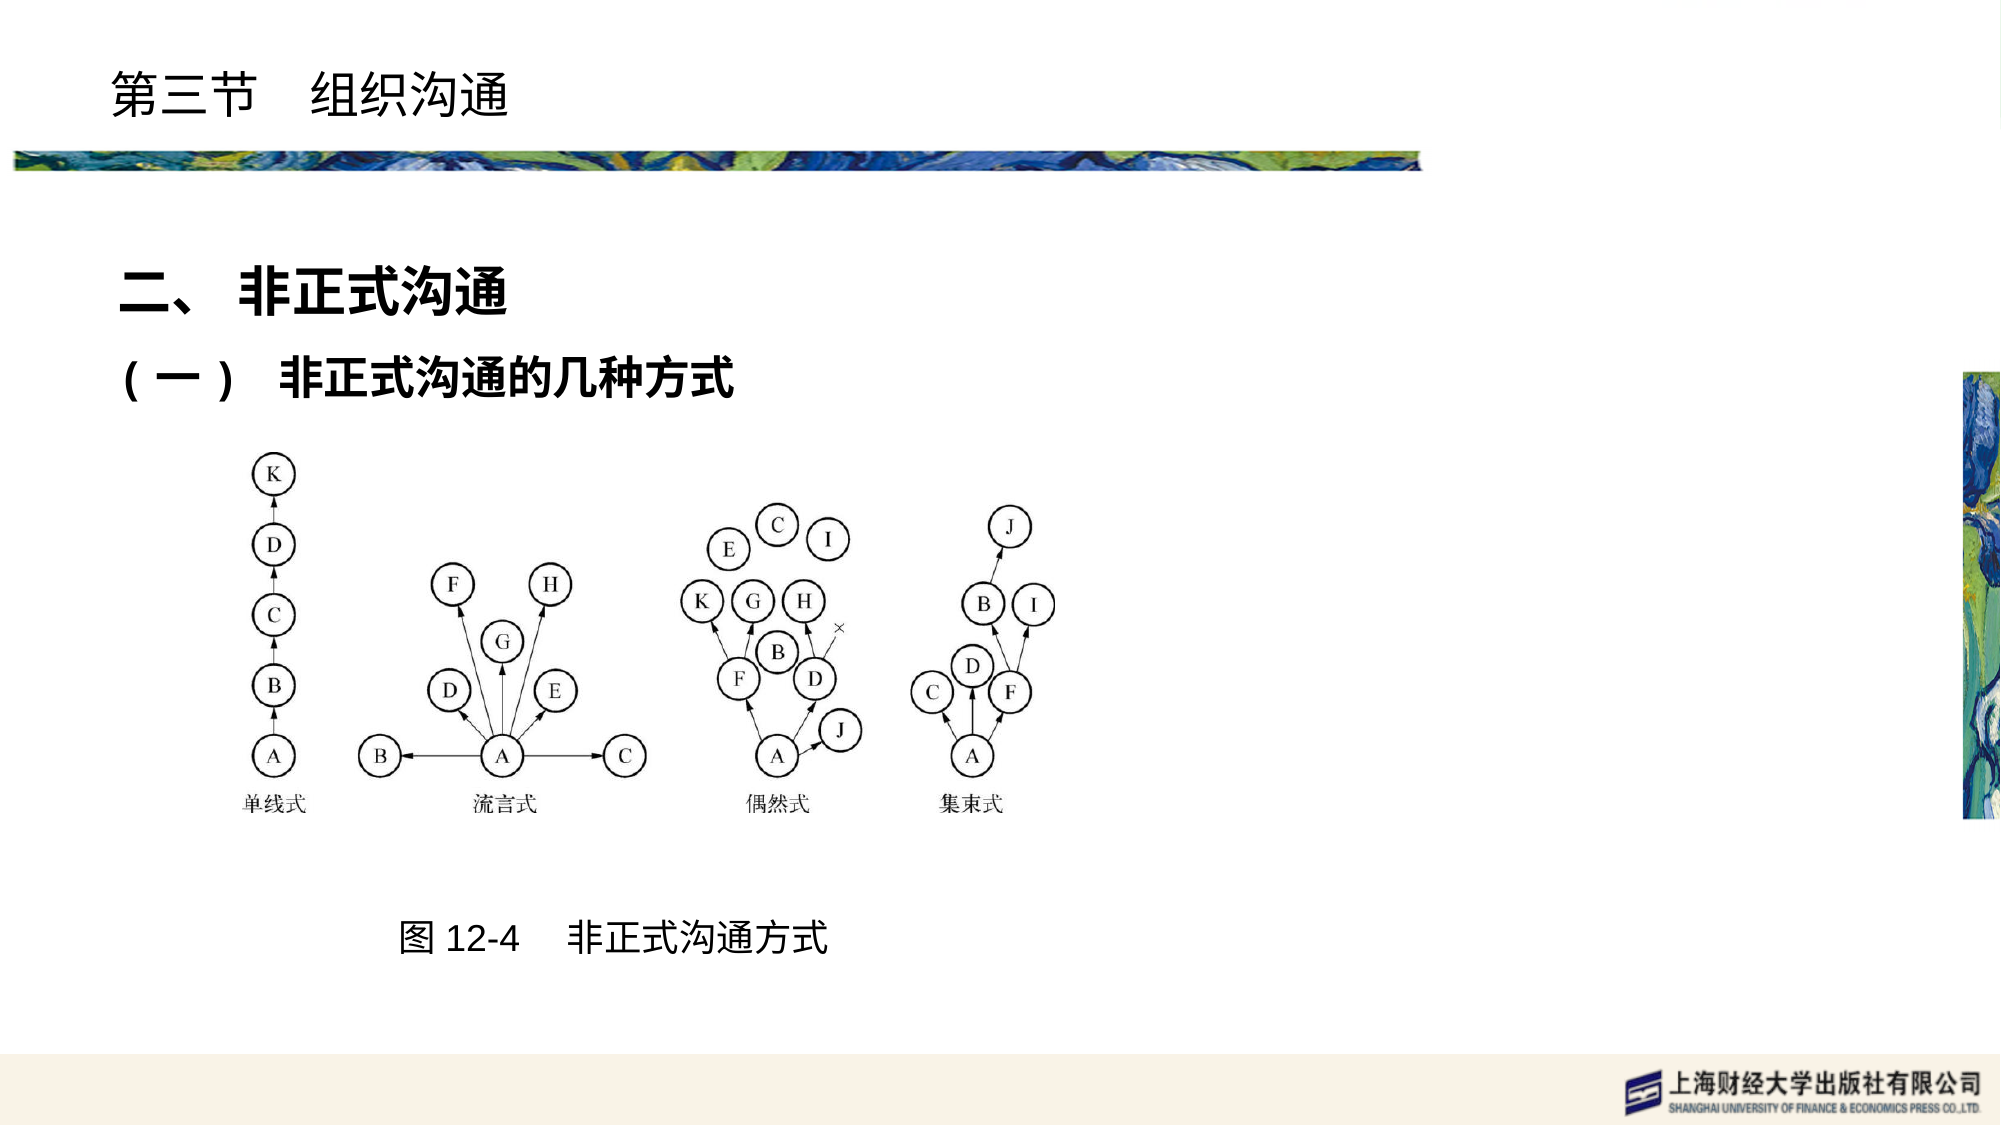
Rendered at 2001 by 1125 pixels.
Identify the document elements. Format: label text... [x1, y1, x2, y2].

text_box 图12-4 非正式沟通方式 [178, 906, 1012, 966]
list 二、 非正式沟通 (一) 非正式沟通的几种方式 [102, 233, 1898, 1032]
picture [0, 0, 2001, 1125]
title 第三节 组织沟通 [94, 42, 1451, 146]
